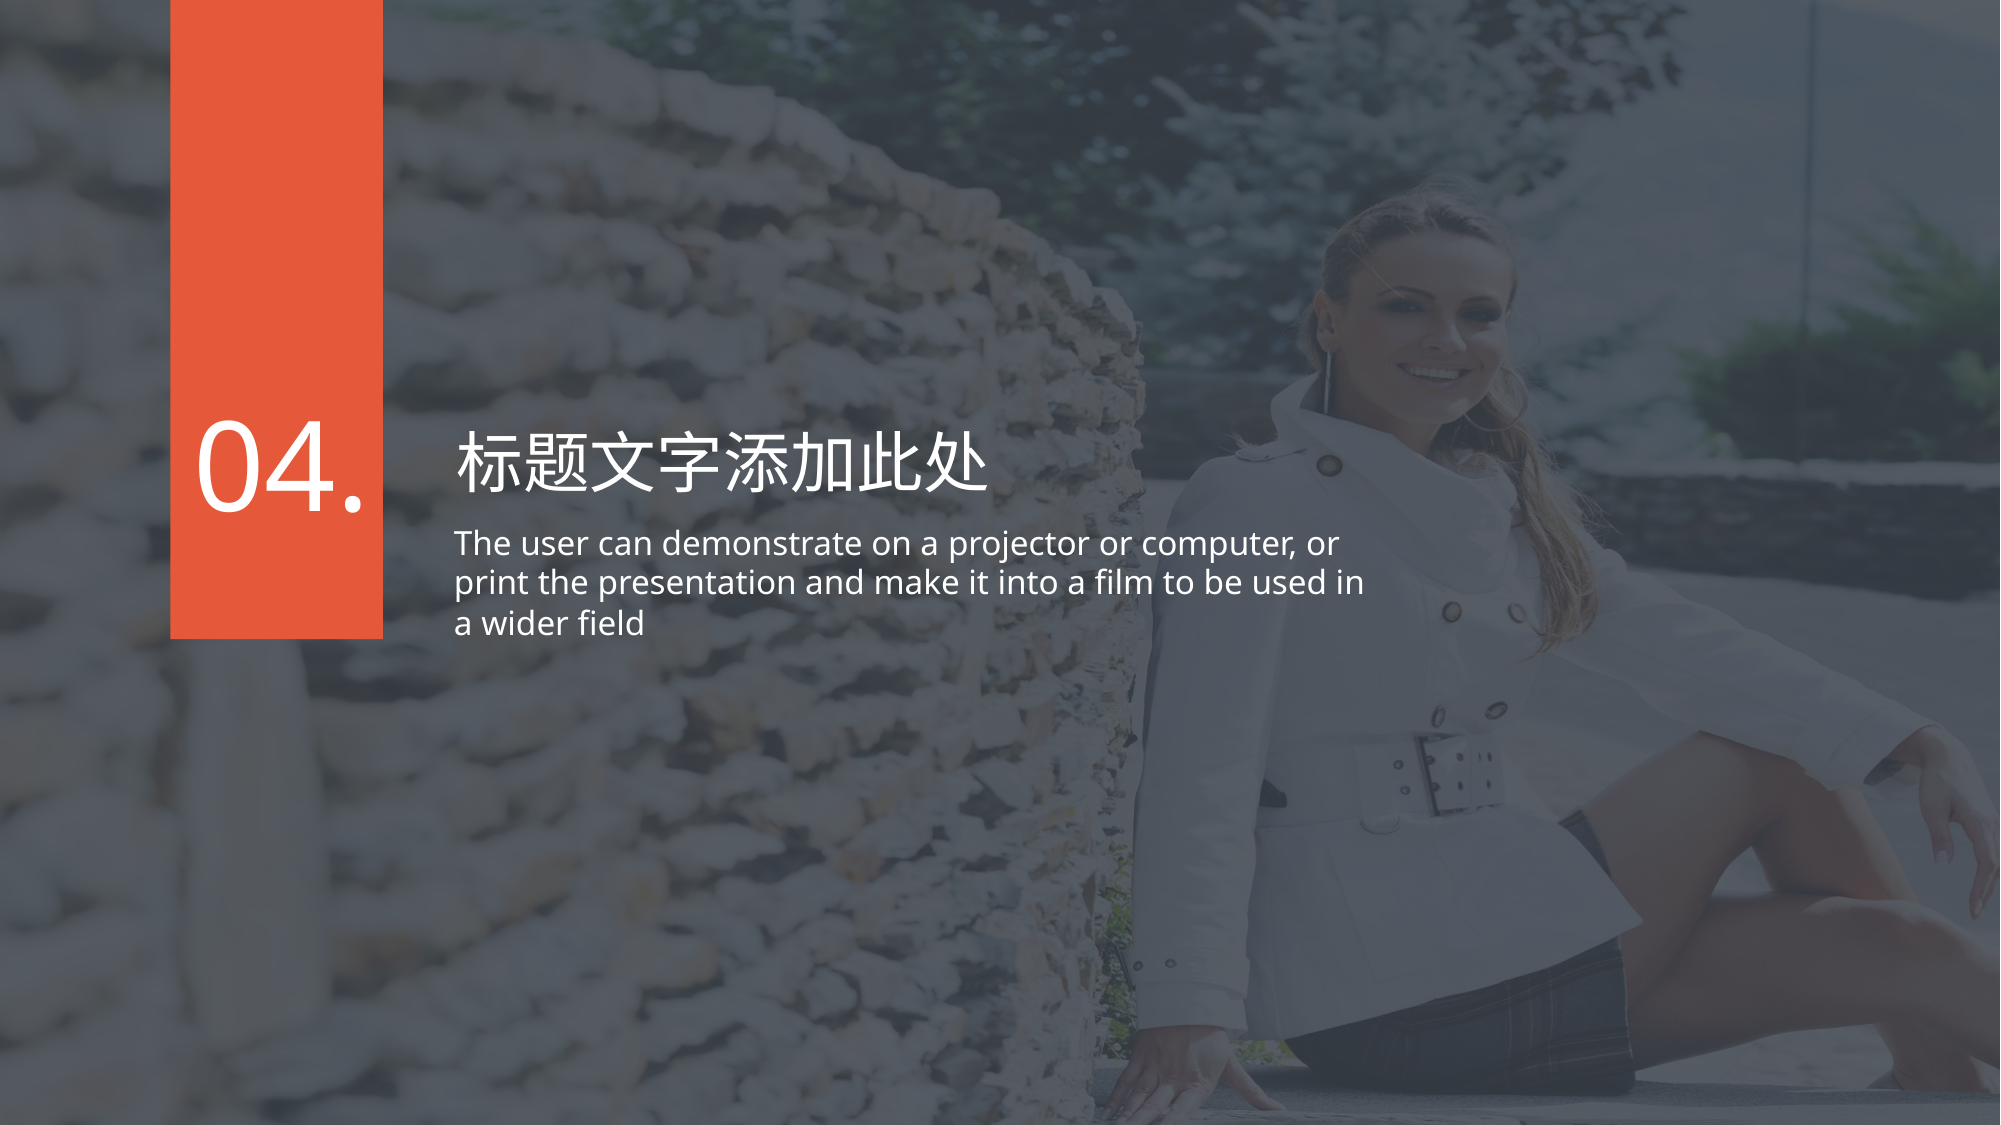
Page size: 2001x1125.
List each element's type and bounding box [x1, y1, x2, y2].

picture [0, 0, 2000, 1125]
text_box [170, 0, 386, 640]
